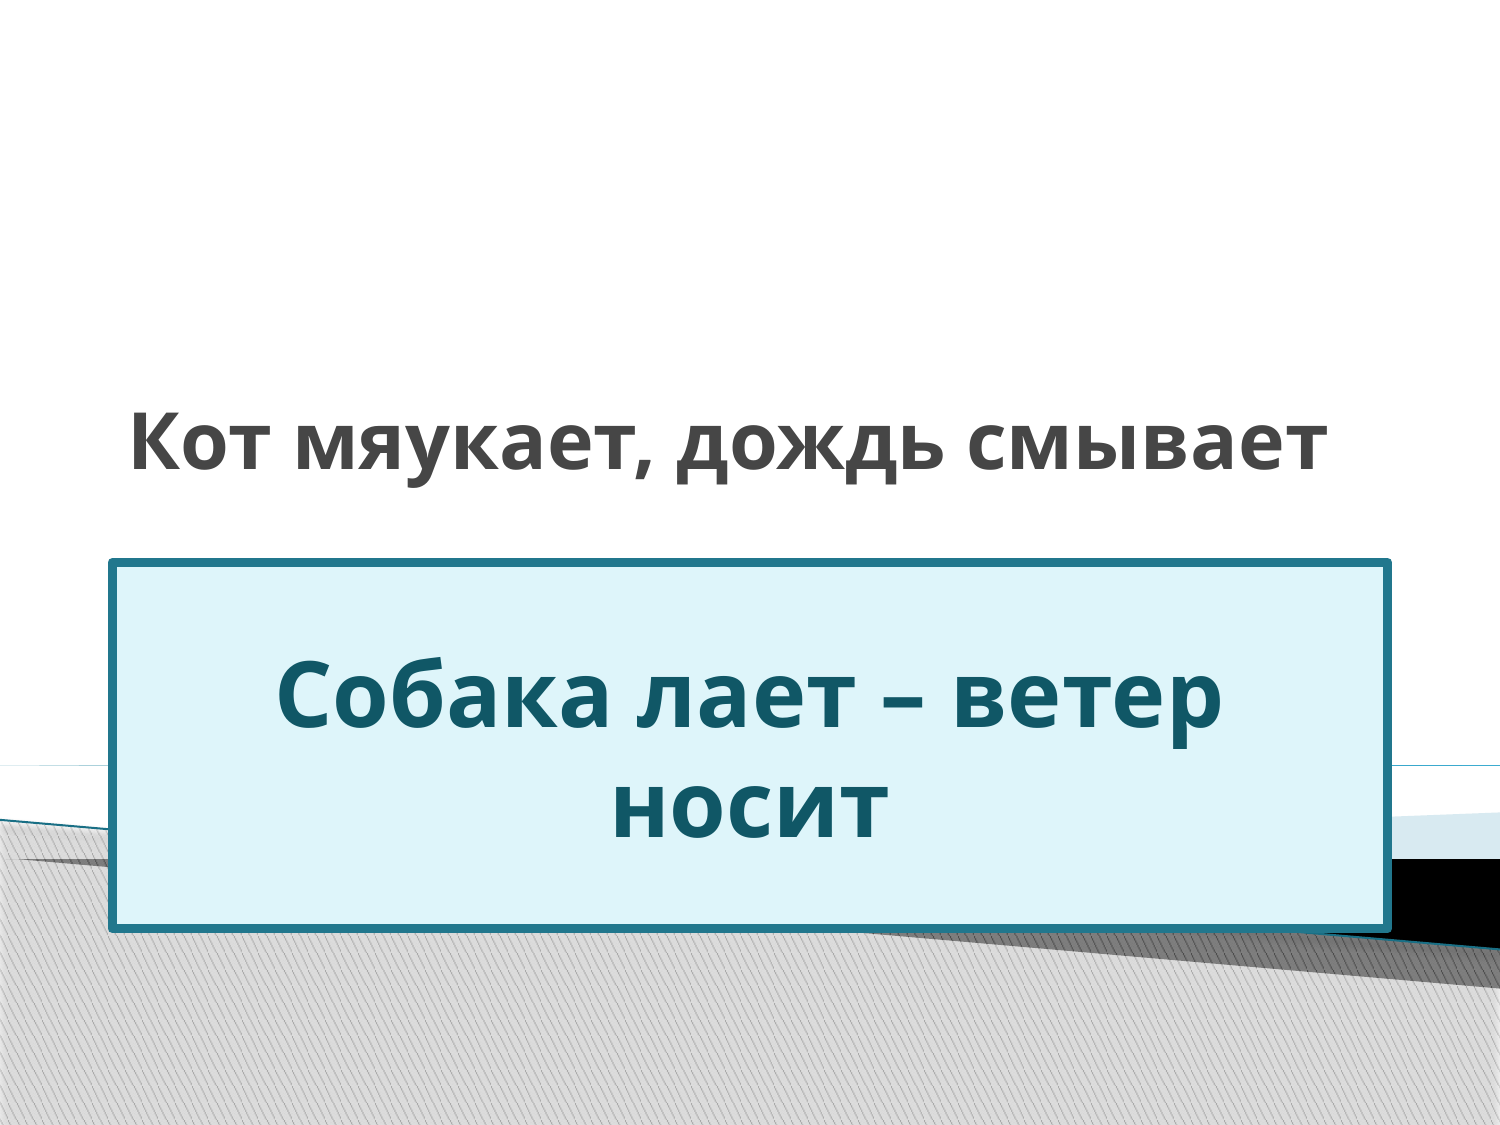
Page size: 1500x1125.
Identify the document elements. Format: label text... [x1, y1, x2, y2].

picture [863, 933, 1500, 989]
text_box Собака лает – ветер носит [108, 558, 1392, 933]
picture [5, 859, 108, 868]
title Кот мяукает, дождь смывает [112, 287, 1388, 558]
